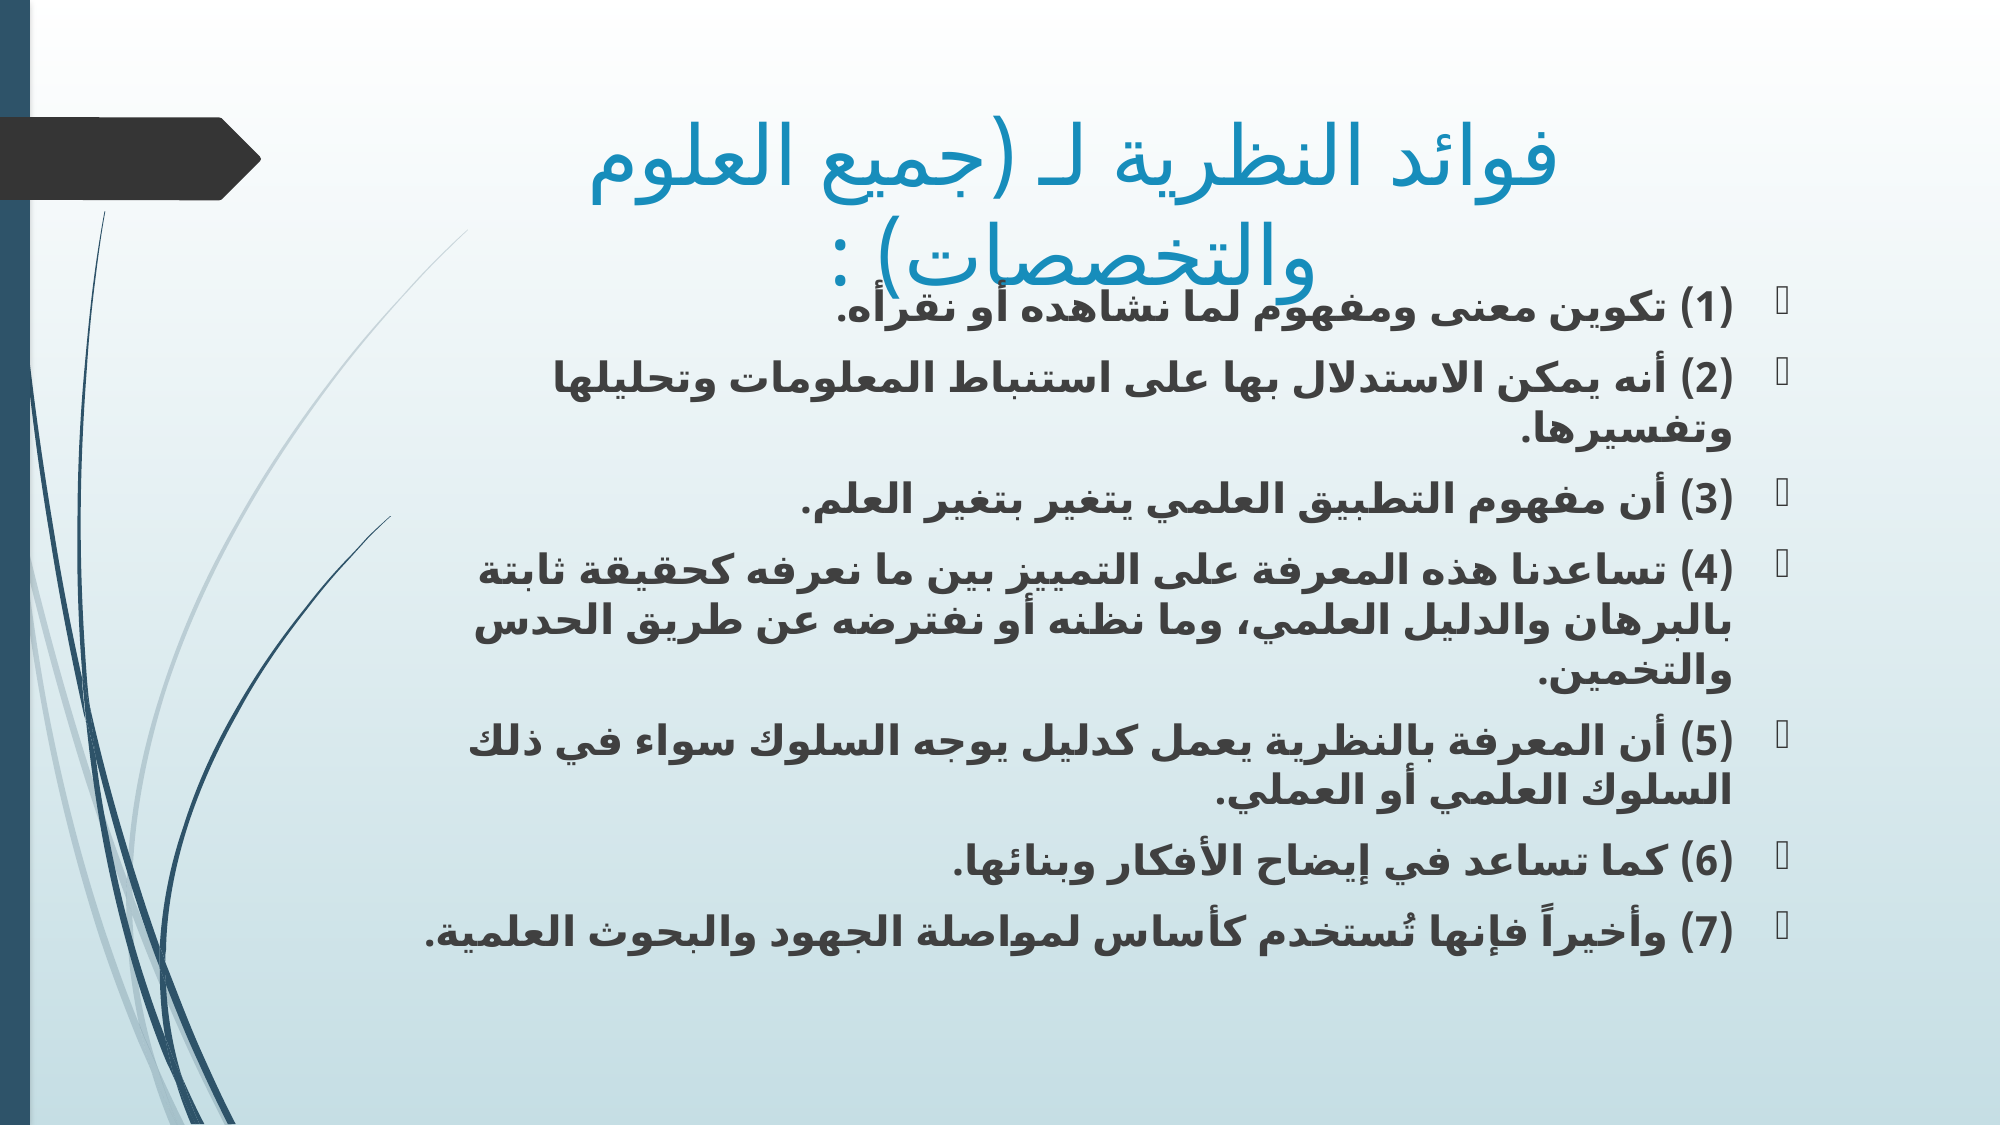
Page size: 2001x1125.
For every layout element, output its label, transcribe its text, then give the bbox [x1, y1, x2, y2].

list (1) تكوين معنى ومفهوم لما نشاهده أو نقرأه. (2) أنه يمكن الاستدلال بها على استنباط المعلومات وتحليلها وتفسيرها. (3) أن مفهوم التطبيق العلمي يتغير بتغير العلم. (4) تساعدنا هذه المعرفة على التمييز بين ما نعرفه كحقيقة ثابتة بالبرهان والدليل العلمي، وما نظنه أو نفترضه عن طريق الحدس والتخمين. (5) أن المعرفة بالنظرية يعمل كدليل يوجه السلوك سواء في ذلك السلوك العلمي أو العملي. (6) كما تساعد في إيضاح الأفكار وبنائها. (7) وأخيراً فإنها تُستخدم كأساس لمواصلة الجهود والبحوث العلمية. [343, 272, 1806, 1017]
title فوائد النظرية لـ (جميع العلوم والتخصصات) : [343, 94, 1806, 272]
